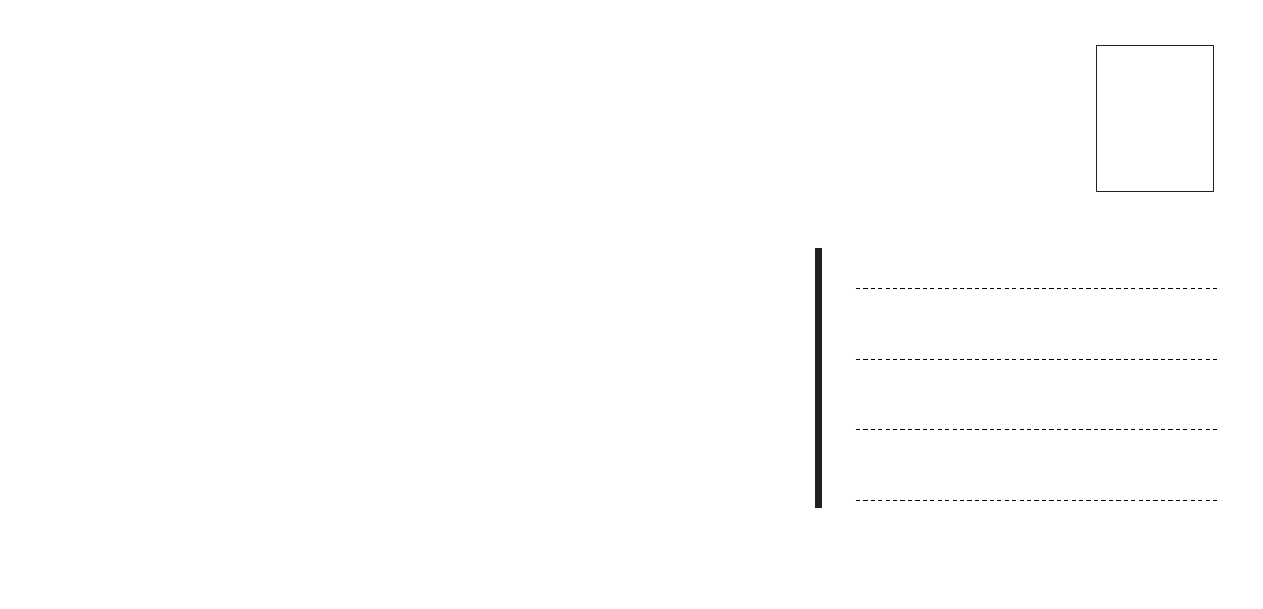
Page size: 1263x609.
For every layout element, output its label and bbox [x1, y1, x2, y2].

text_box [1096, 45, 1214, 192]
